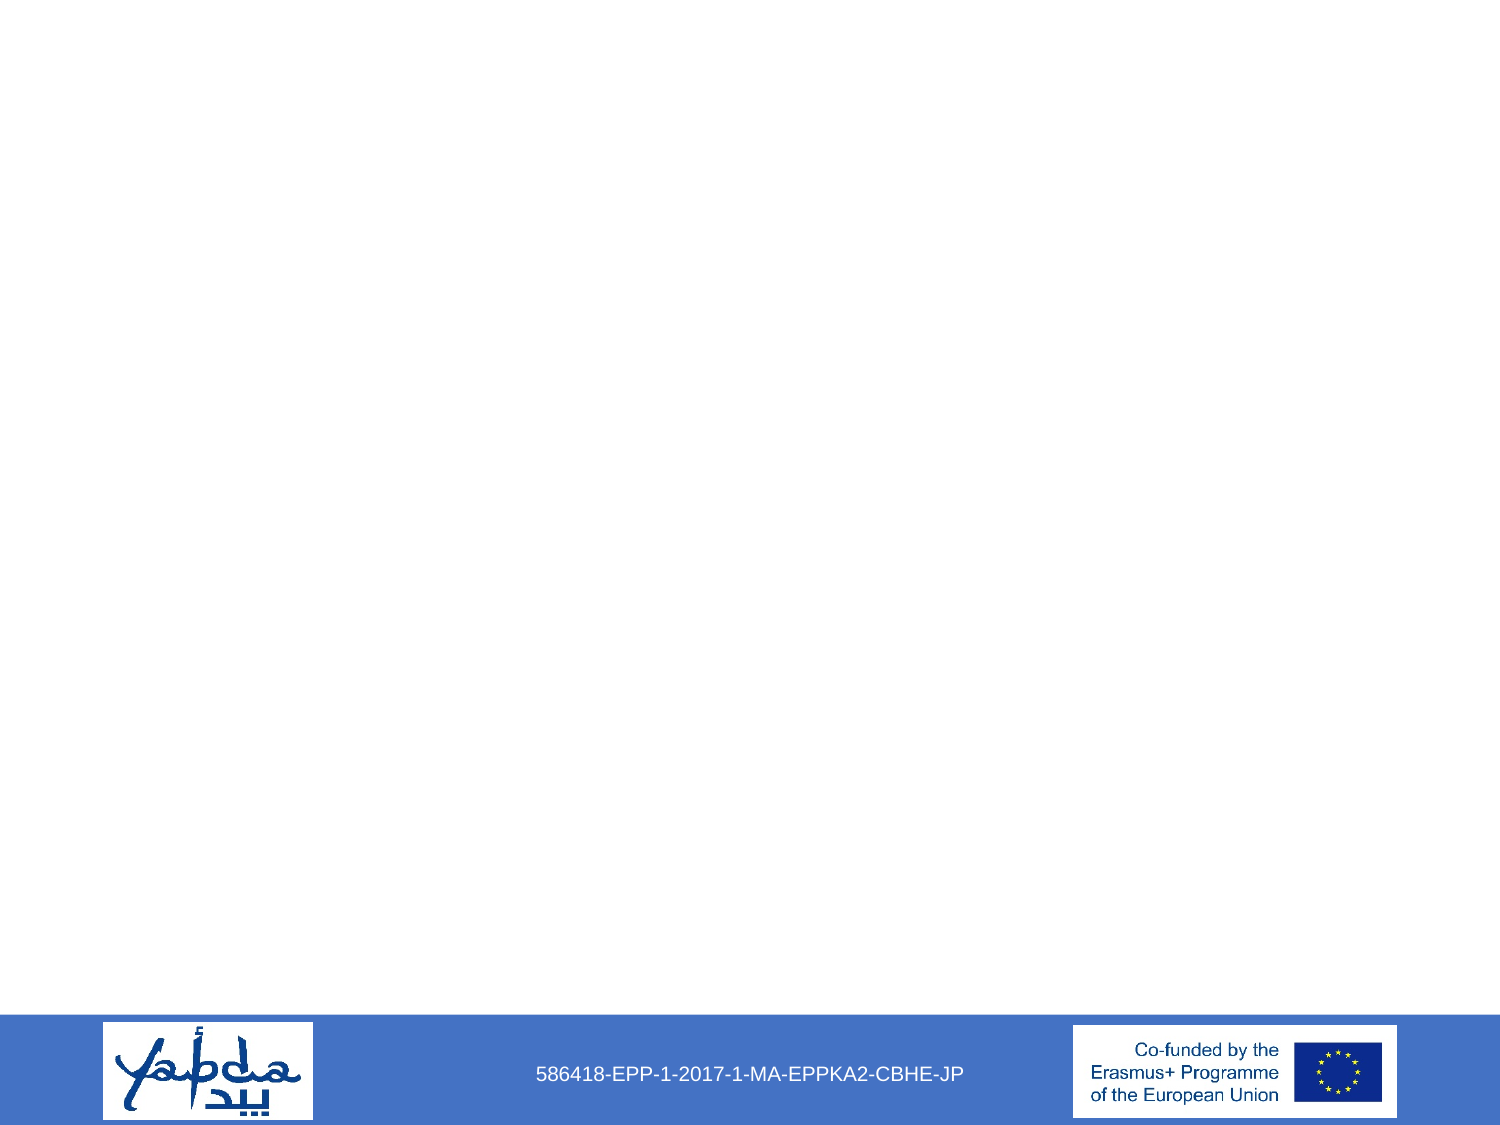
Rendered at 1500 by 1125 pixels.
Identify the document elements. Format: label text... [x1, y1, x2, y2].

footer 586418-EPP-1-2017-1-MA-EPPKA2-CBHE-JP [496, 1042, 1004, 1103]
picture [1073, 1025, 1397, 1118]
picture [103, 1022, 313, 1120]
